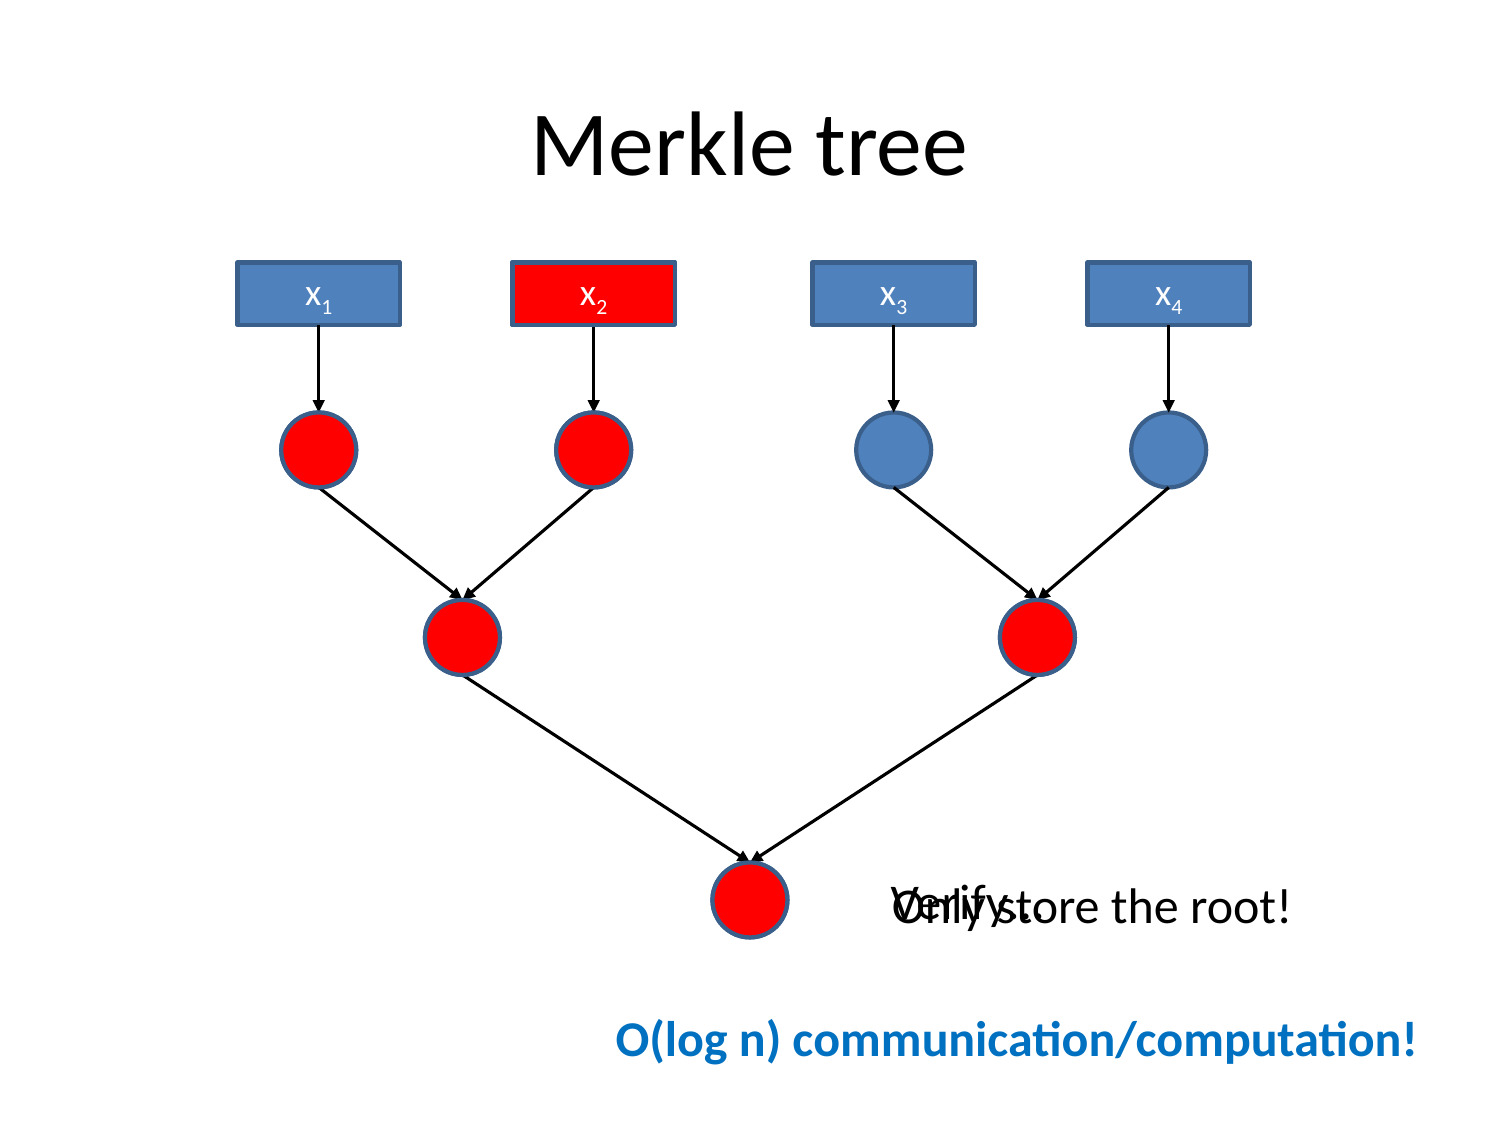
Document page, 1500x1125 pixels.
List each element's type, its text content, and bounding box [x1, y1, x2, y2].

text_box [279, 410, 359, 490]
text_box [462, 487, 595, 601]
text_box x1 [235, 260, 402, 327]
text_box Verify… [875, 862, 1059, 938]
text_box Only store the root! [877, 866, 1308, 942]
text_box [1129, 410, 1209, 490]
text_box O(log n) communication/computation! [600, 999, 1434, 1074]
text_box [997, 609, 1078, 677]
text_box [318, 487, 460, 601]
text_box [554, 410, 634, 490]
text_box x3 [810, 260, 977, 327]
text_box [854, 410, 934, 490]
text_box x4 [1085, 260, 1252, 327]
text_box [749, 674, 1038, 863]
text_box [1037, 487, 1169, 601]
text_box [893, 487, 1035, 601]
title Merkle tree [75, 45, 1425, 233]
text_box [462, 674, 748, 863]
text_box [710, 871, 790, 940]
text_box x2 [510, 260, 677, 327]
text_box [422, 609, 503, 677]
